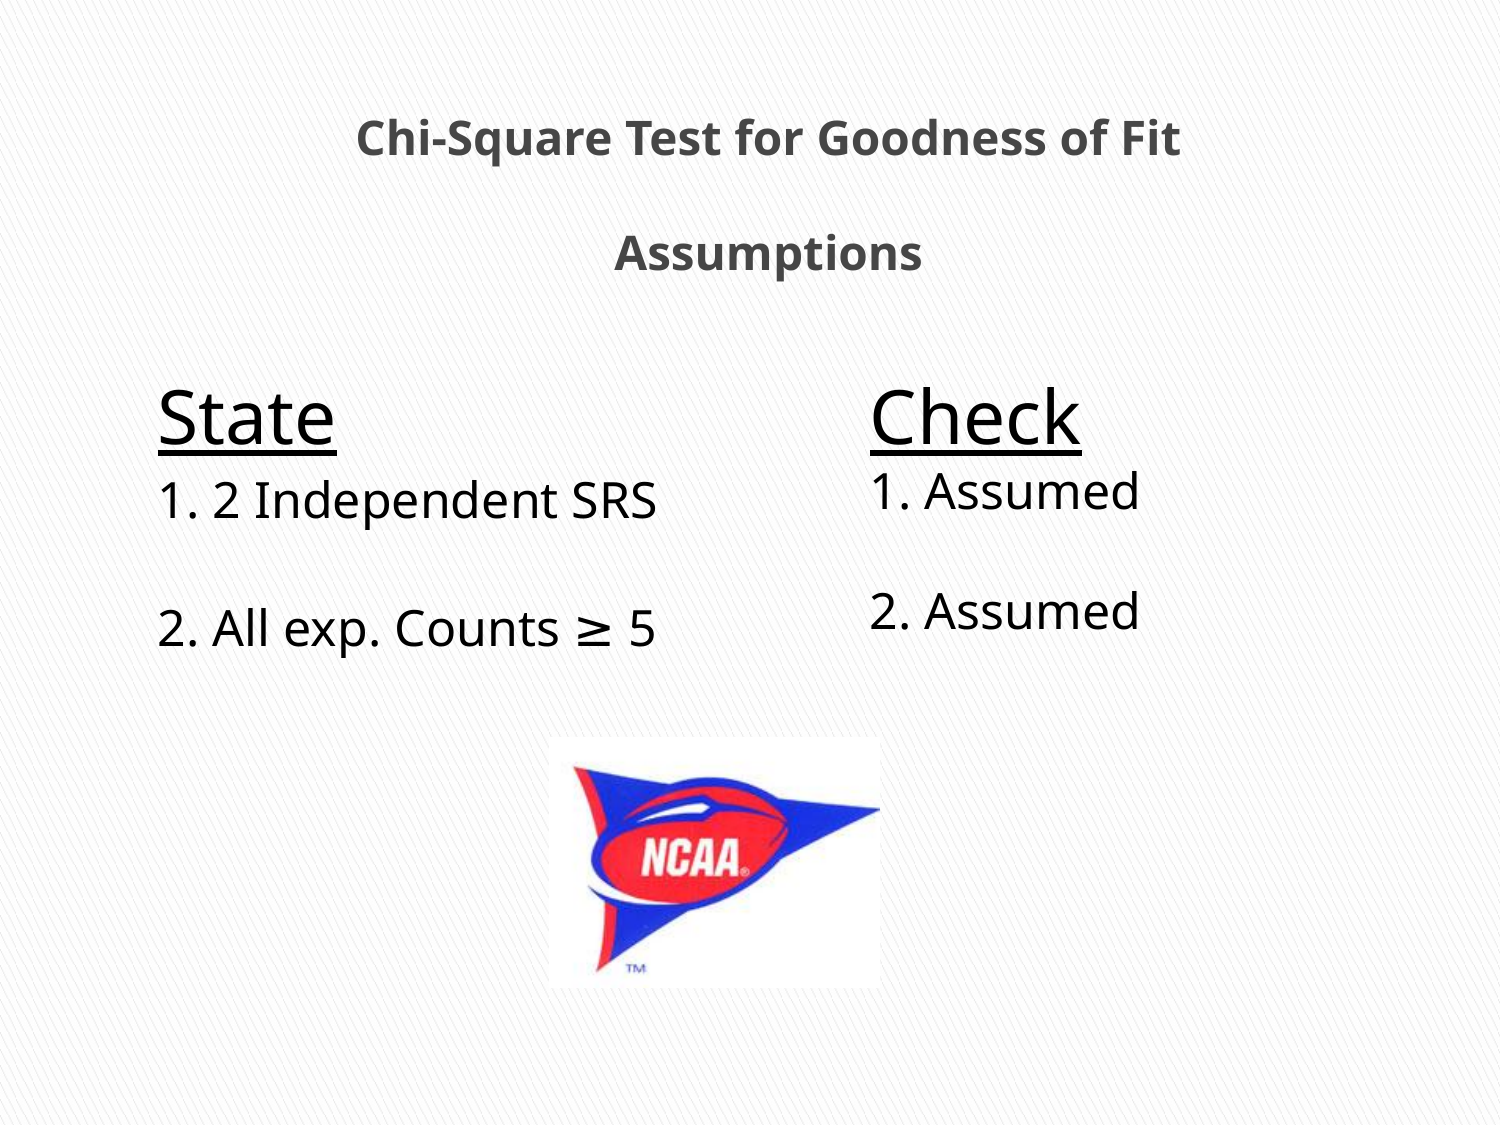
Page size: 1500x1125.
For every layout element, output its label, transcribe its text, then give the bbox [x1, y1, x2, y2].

picture [549, 737, 880, 988]
title Chi-Square Test for Goodness of Fit Assumptions [50, 99, 1488, 288]
list Check 1. Assumed 2. Assumed [836, 362, 1500, 1010]
list State 1. 2 Independent SRS 2. All exp. Counts ≥ 5 [125, 362, 788, 1010]
